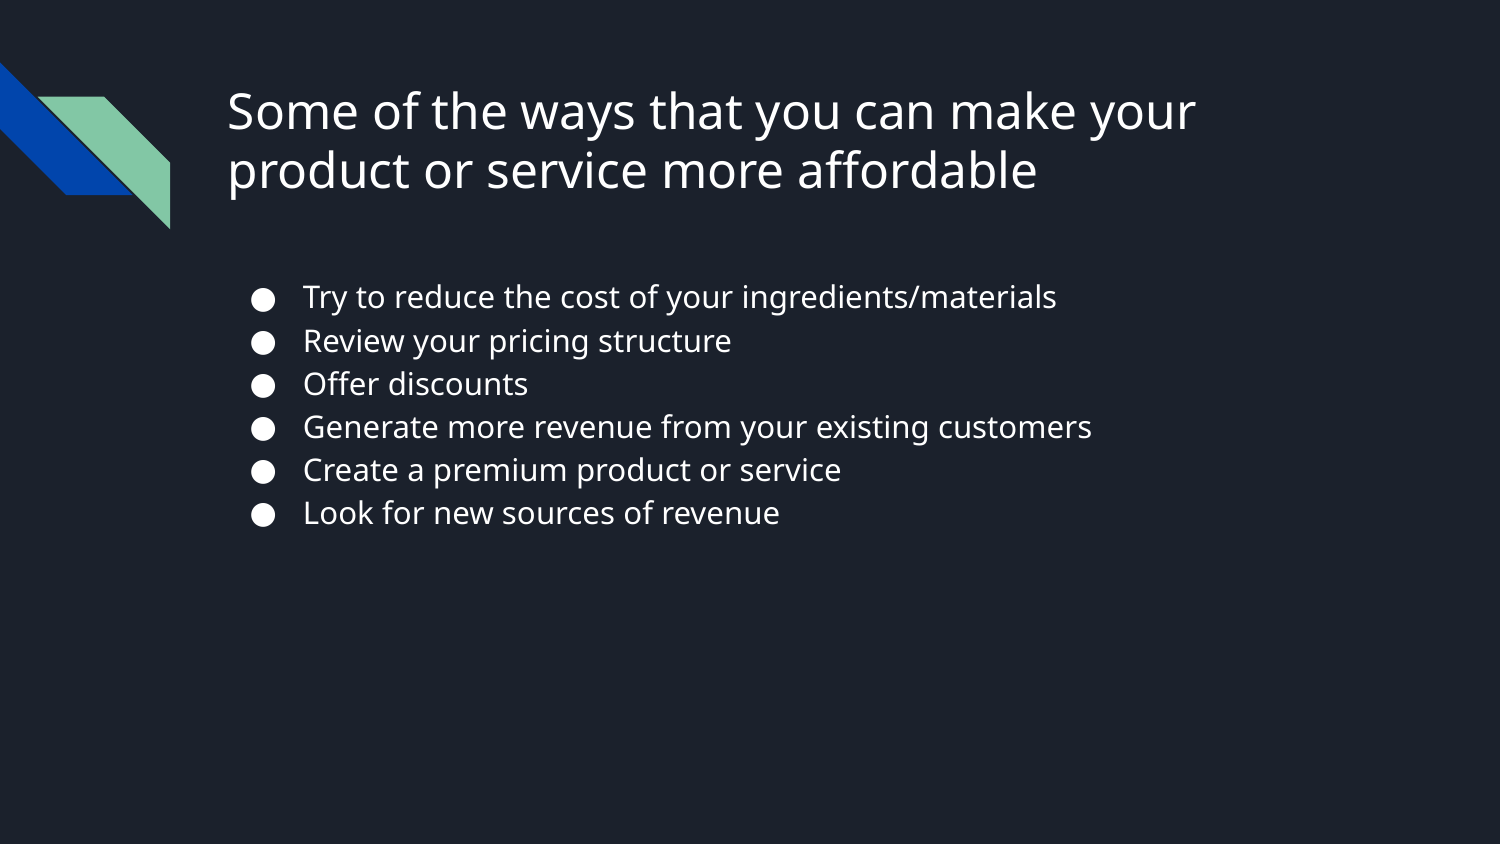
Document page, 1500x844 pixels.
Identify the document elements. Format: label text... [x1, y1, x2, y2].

list Try to reduce the cost of your ingredients/materials Review your pricing structure Offer discounts Generate more revenue from your existing customers Create a premium product or service Look for new sources of revenue [212, 257, 1368, 735]
title Some of the ways that you can make your product or service more affordable [212, 64, 1368, 215]
